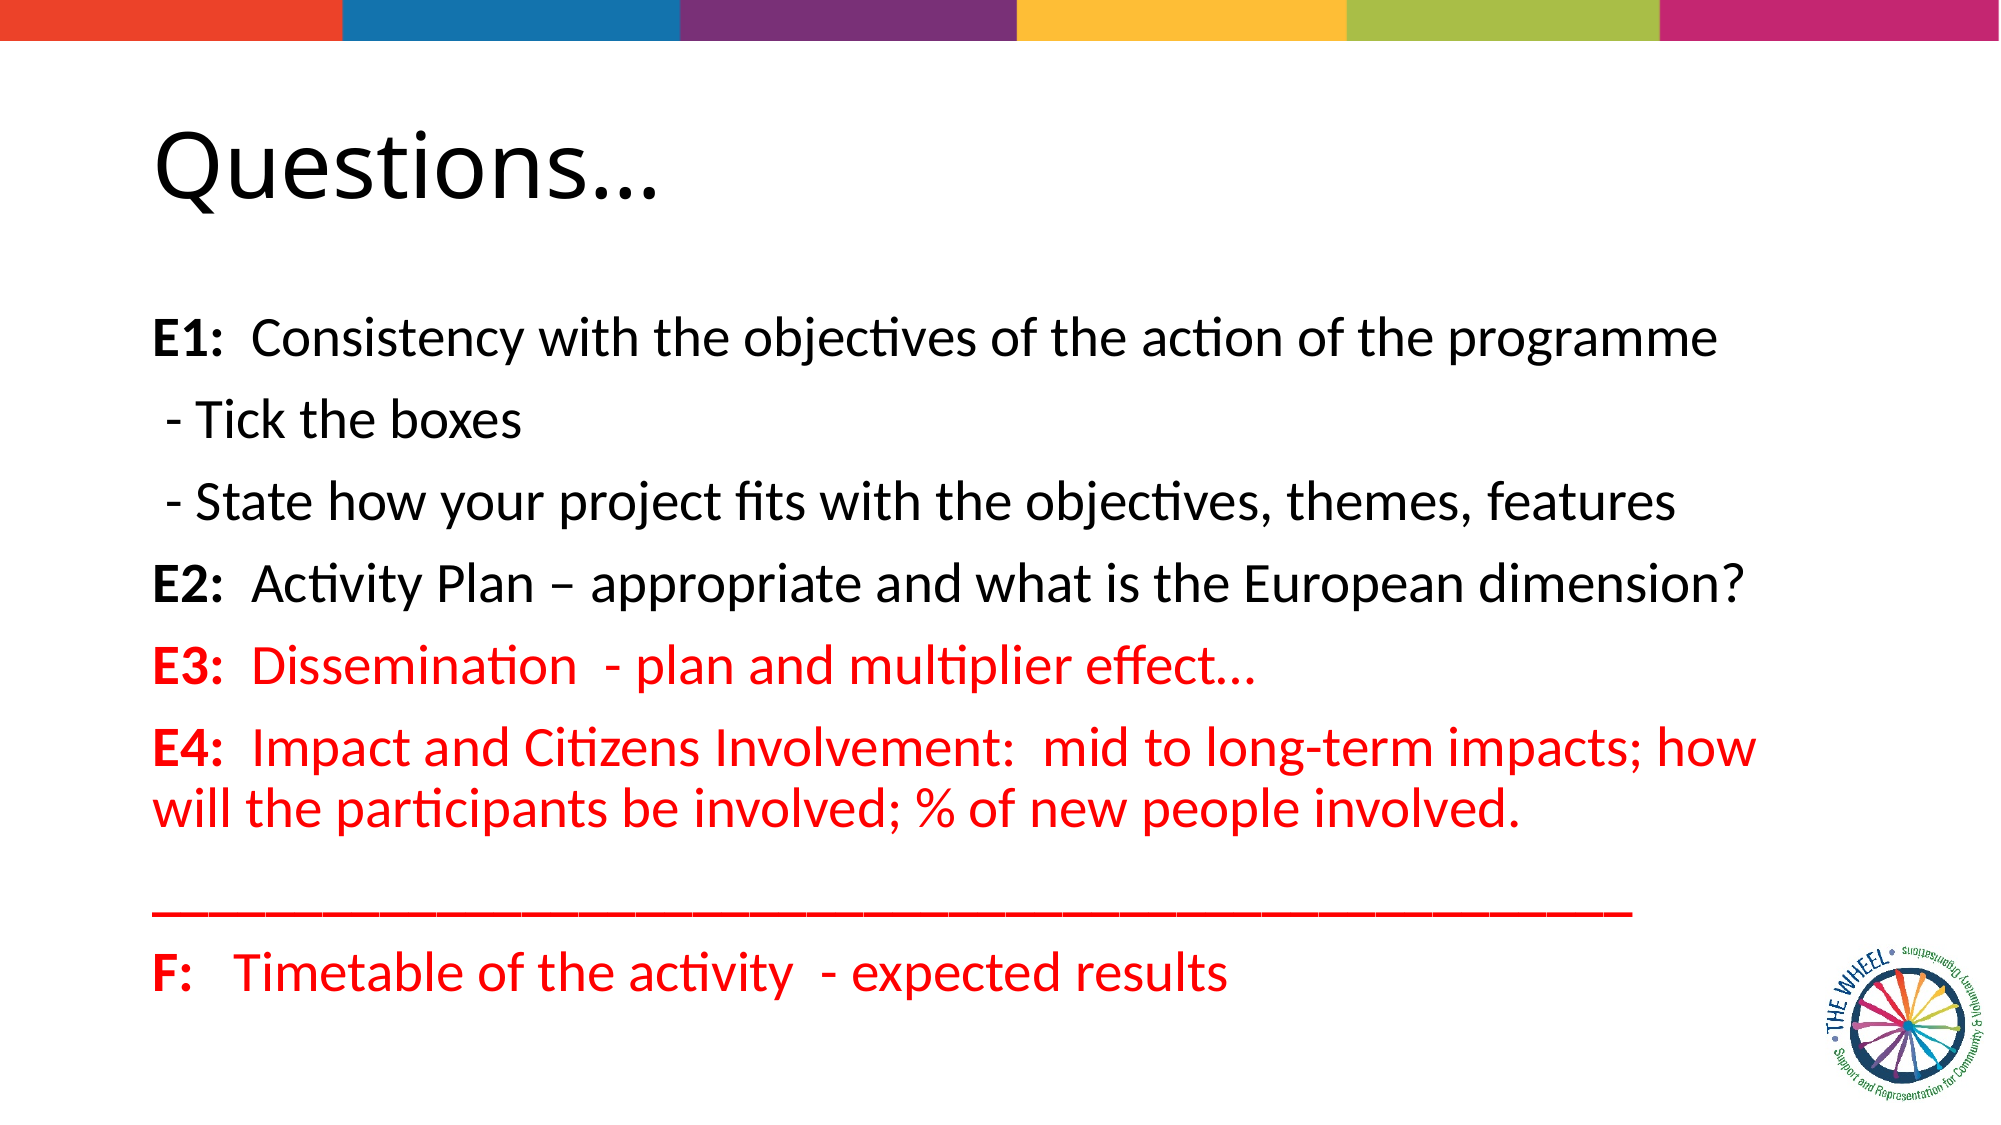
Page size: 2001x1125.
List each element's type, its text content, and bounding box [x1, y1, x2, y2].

list E1: Consistency with the objectives of the action of the programme - Tick the boxes - State how your project fits with the objectives, themes, features E2: Activity Plan – appropriate and what is the European dimension? E3: Dissemination - plan and multiplier effect… E4: Impact and Citizens Involvement: mid to long-term impacts; how will the participants be involved; % of new people involved. ____________________________________________________ F: Timetable of the activity - expected results [137, 299, 1863, 1014]
picture [0, 0, 2000, 41]
picture [1825, 944, 1984, 1103]
title Questions… [137, 59, 1863, 278]
